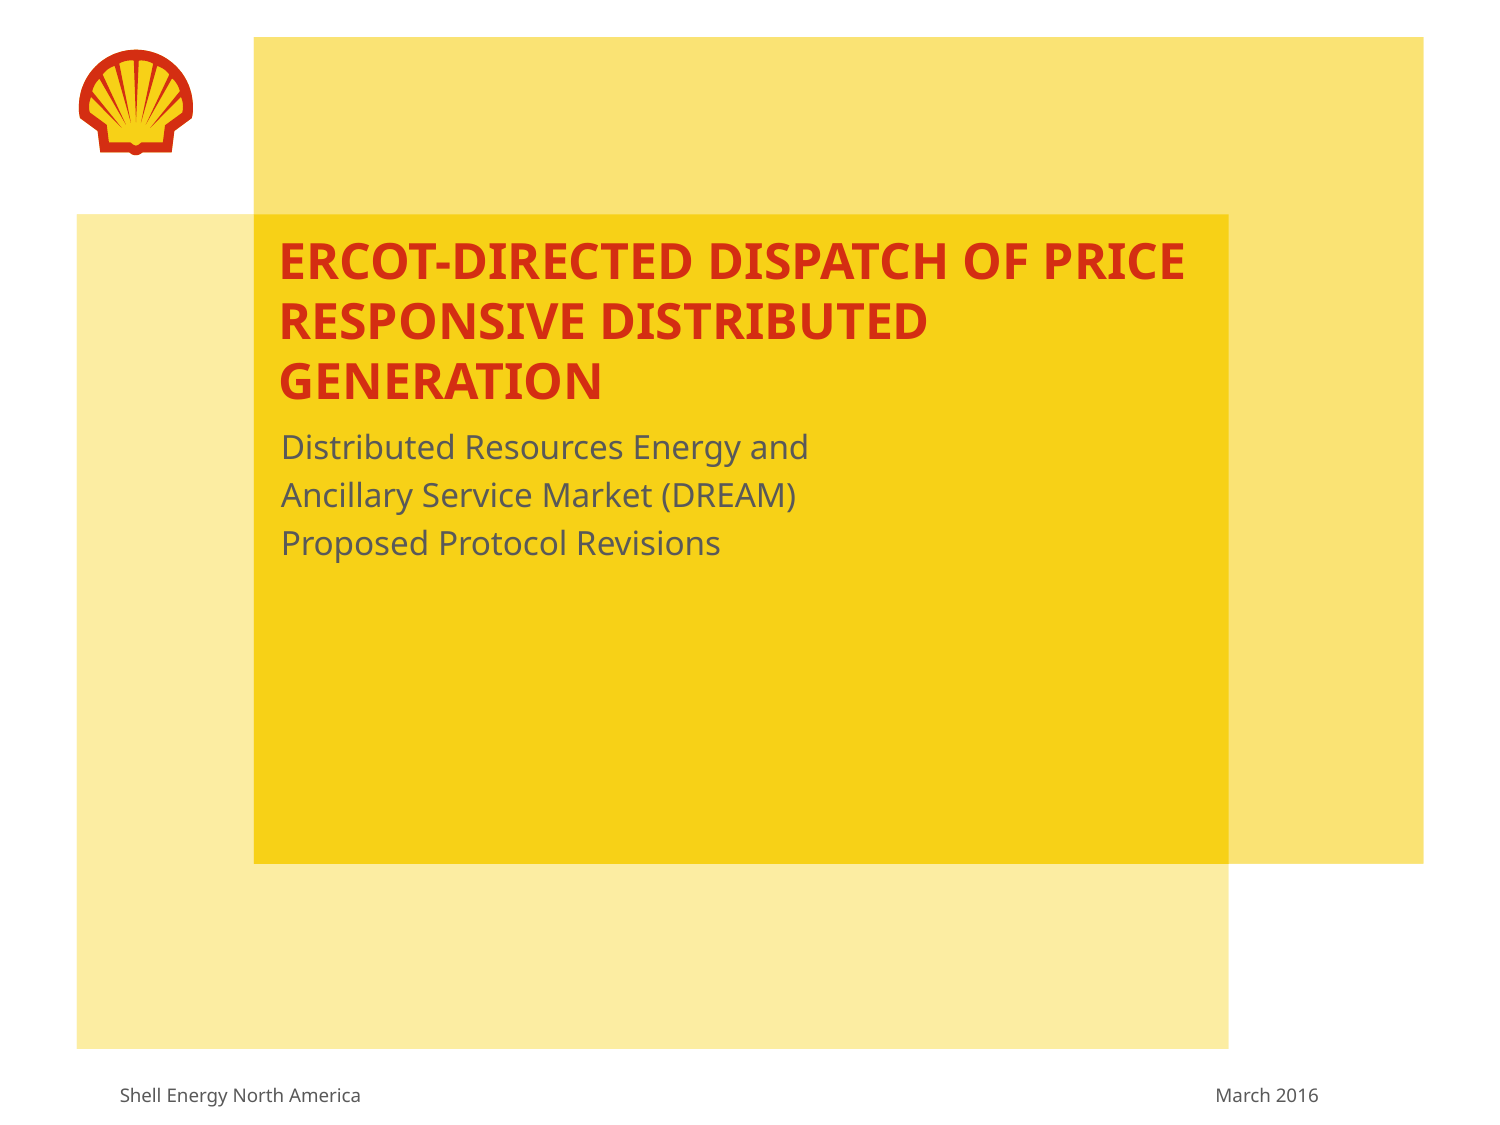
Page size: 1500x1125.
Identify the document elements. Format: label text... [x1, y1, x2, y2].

title ERCOT-Directed dispatch of price responsive distributed generation [278, 229, 1213, 428]
subtitle Distributed Resources Energy and Ancillary Service Market (DREAM) Proposed Protocol Revisions [280, 417, 873, 597]
text_box Shell Energy North America March 2016 [119, 1080, 1451, 1124]
